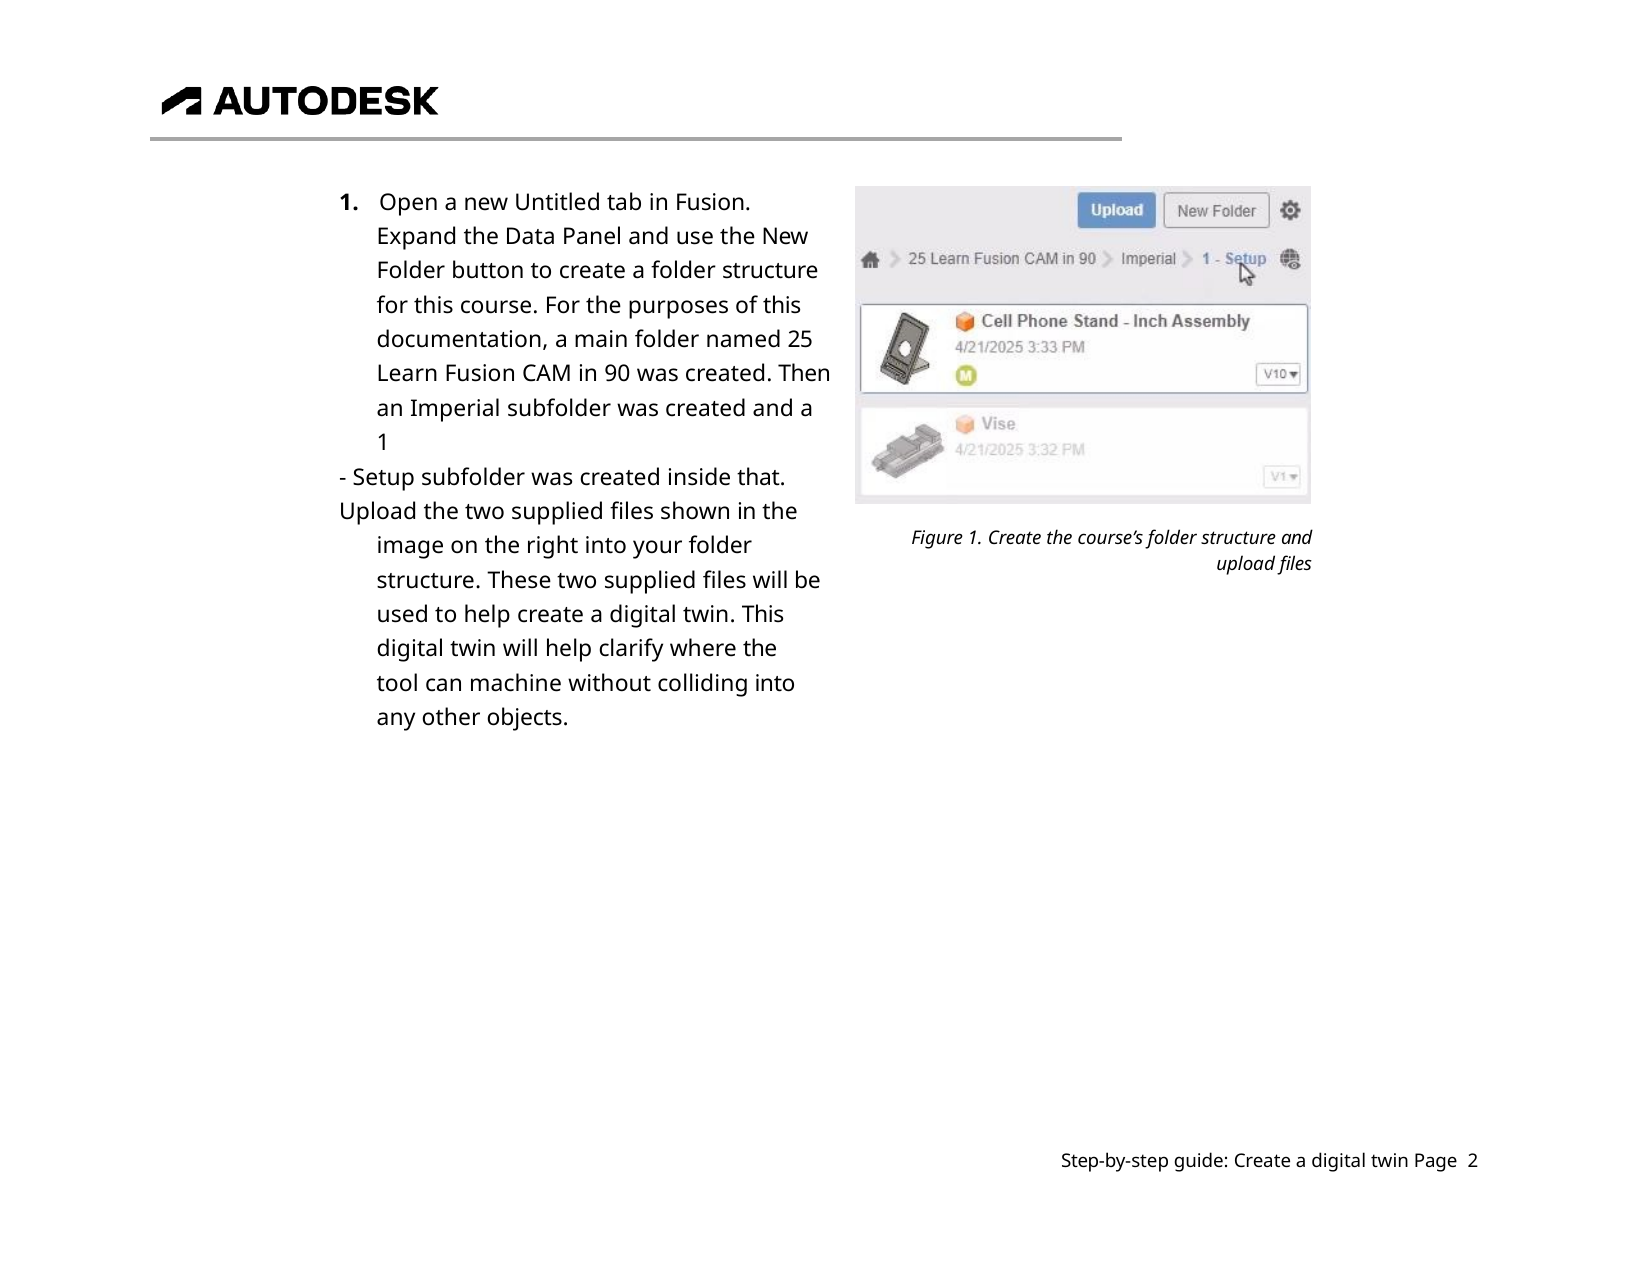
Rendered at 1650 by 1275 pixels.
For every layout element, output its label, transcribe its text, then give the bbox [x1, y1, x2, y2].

picture [161, 86, 439, 115]
text_box Figure 1. Create the course’s folder structure and upload files [877, 519, 1313, 575]
picture [854, 186, 1311, 505]
text_box 1. Open a new Untitled tab in Fusion. Expand the Data Panel and use the New Folder button to create a folder structure for this course. For the purposes of this documentation, a main folder named 25 Learn Fusion CAM in 90 was created. Then an Imperial subfolder was created and a 1 - Setup subfolder was created inside that. Upload the two supplied files shown in the image on the right into your folder structure. These two supplied files will be used to help create a digital twin. This digital twin will help clarify where the tool can machine without colliding into any other objects. [337, 178, 833, 730]
slide_number Step-by-step guide: Create a digital twin Page 20 [1059, 1145, 1509, 1275]
